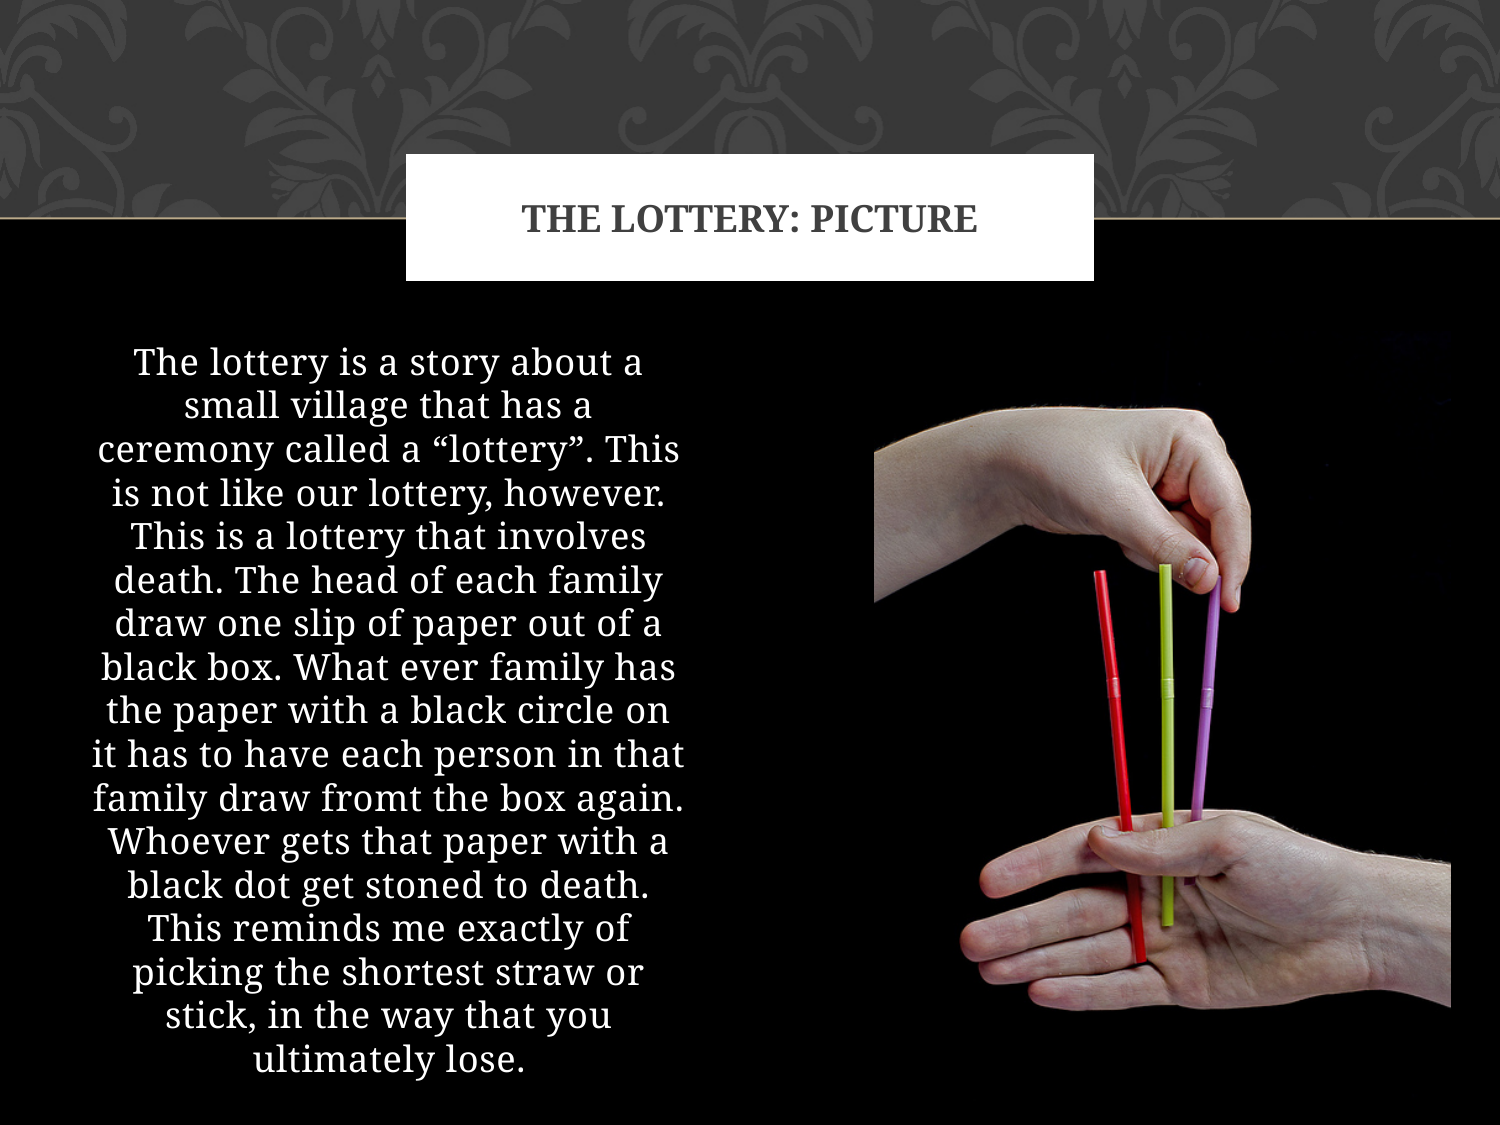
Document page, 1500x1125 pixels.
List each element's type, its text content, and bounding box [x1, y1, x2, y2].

picture [873, 331, 1451, 1121]
list The lottery is a story about a small village that has a ceremony called a “lottery”. This is not like our lottery, however. This is a lottery that involves death. The head of each family draw one slip of paper out of a black box. What ever family has the paper with a black circle on it has to have each person in that family draw fromt the box again. Whoever gets that paper with a black dot get stoned to death. This reminds me exactly of picking the shortest straw or stick, in the way that you ultimately lose. [75, 331, 704, 1091]
title The Lottery: Picture [406, 154, 1094, 281]
